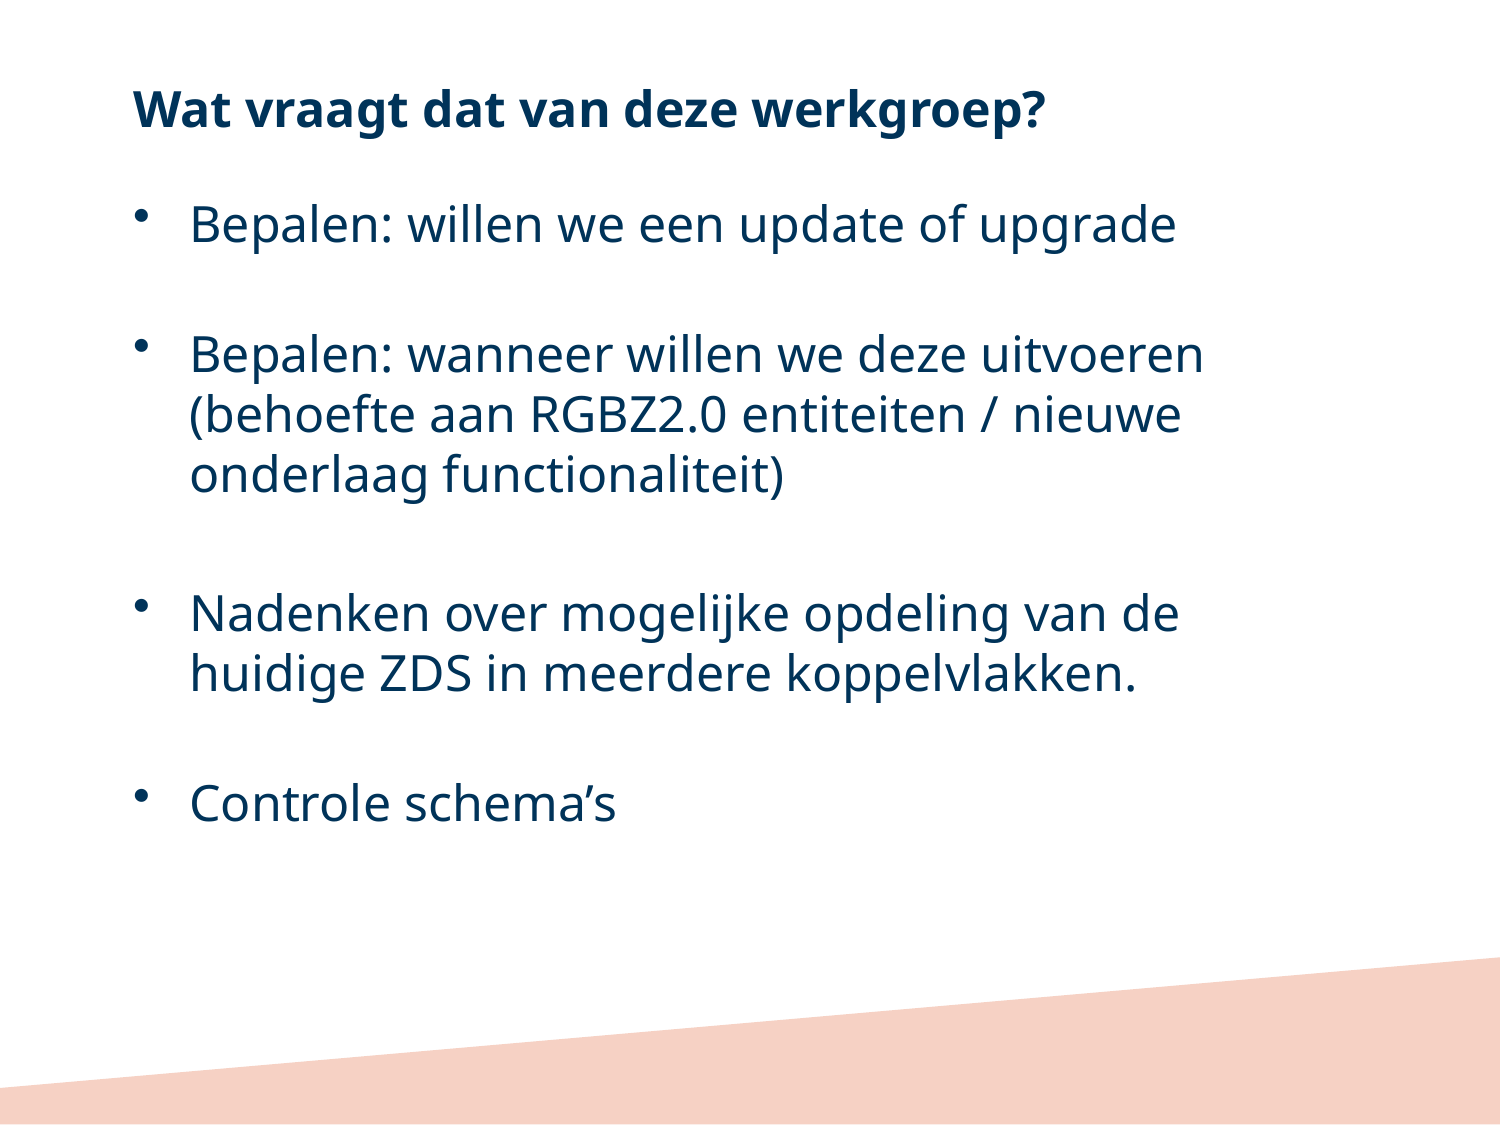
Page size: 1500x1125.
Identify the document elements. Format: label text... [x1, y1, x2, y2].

list Bepalen: willen we een update of upgrade Bepalen: wanneer willen we deze uitvoeren (behoefte aan RGBZ2.0 entiteiten / nieuwe onderlaag functionaliteit) Nadenken over mogelijke opdeling van de huidige ZDS in meerdere koppelvlakken. Controle schema’s [118, 184, 1382, 941]
title Wat vraagt dat van deze werkgroep? [118, 42, 1382, 173]
